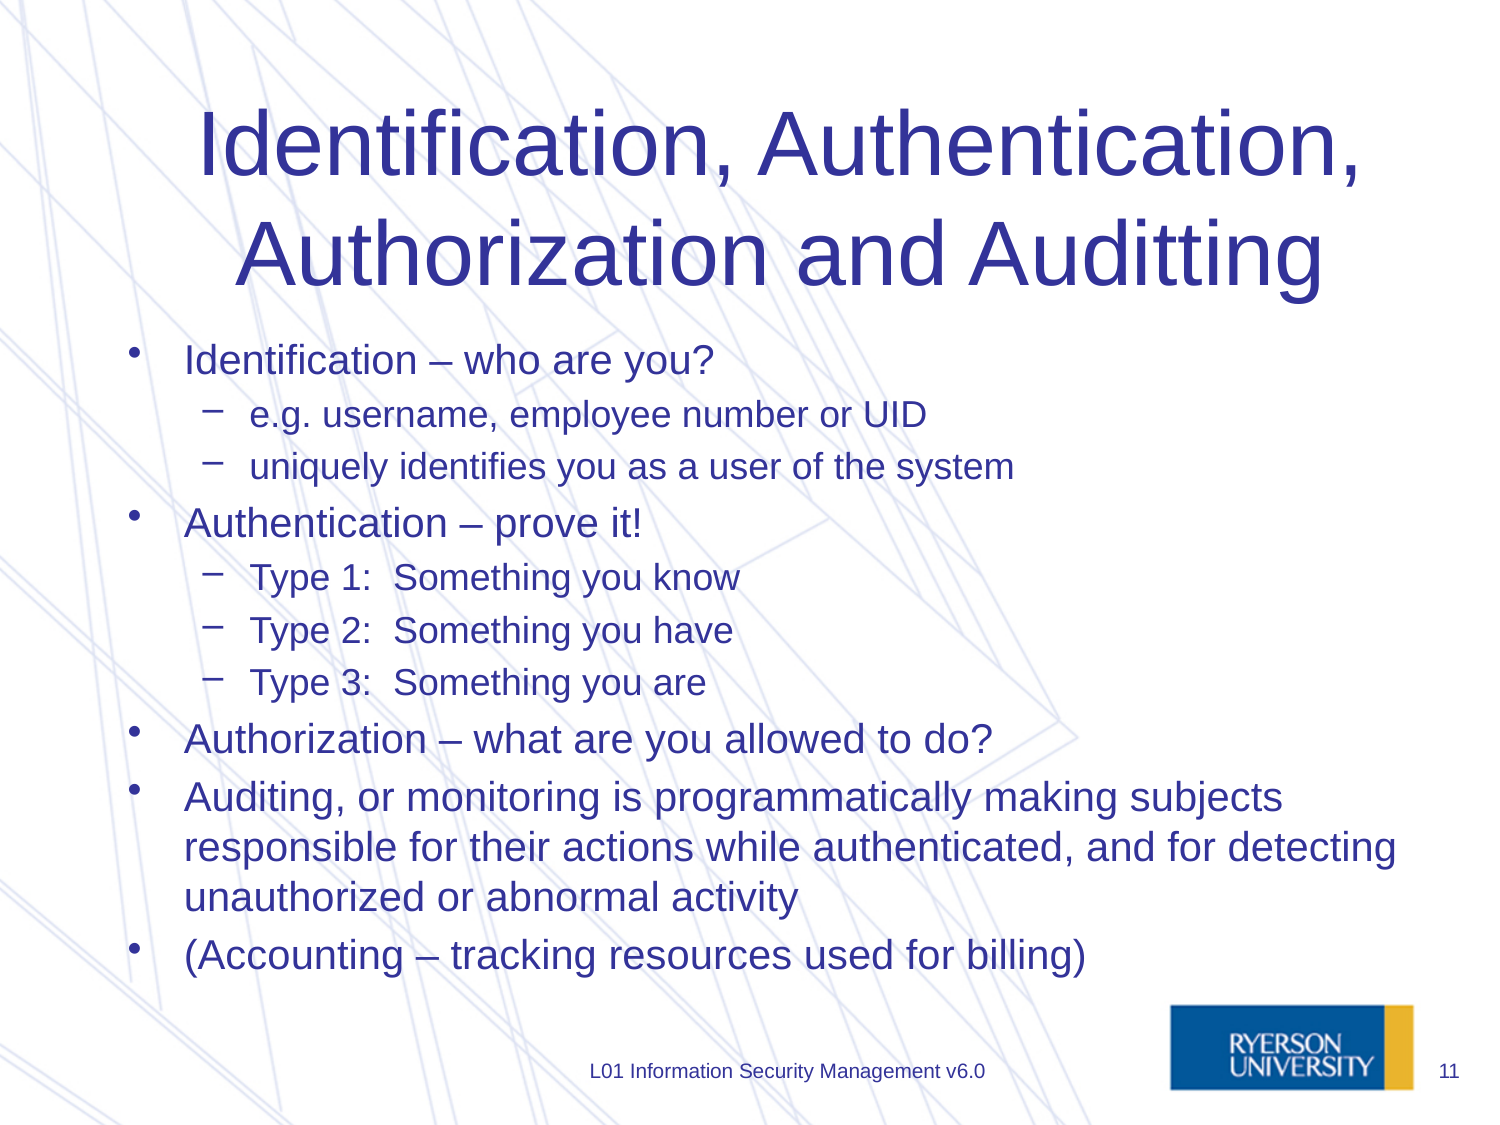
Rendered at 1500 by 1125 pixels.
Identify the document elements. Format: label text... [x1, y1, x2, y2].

list Identification – who are you? e.g. username, employee number or UID uniquely identifies you as a user of the system Authentication – prove it! Type 1: Something you know Type 2: Something you have Type 3: Something you are Authorization – what are you allowed to do? Auditing, or monitoring is programmatically making subjects responsible for their actions while authenticated, and for detecting unauthorized or abnormal activity (Accounting – tracking resources used for billing) [112, 324, 1451, 1001]
picture [0, 0, 1500, 1125]
footer L01 Information Security Management v6.0 [449, 1049, 1126, 1113]
title Identification, Authentication, Authorization and Auditting [112, 99, 1451, 288]
slide_number 11 [1399, 1049, 1476, 1113]
